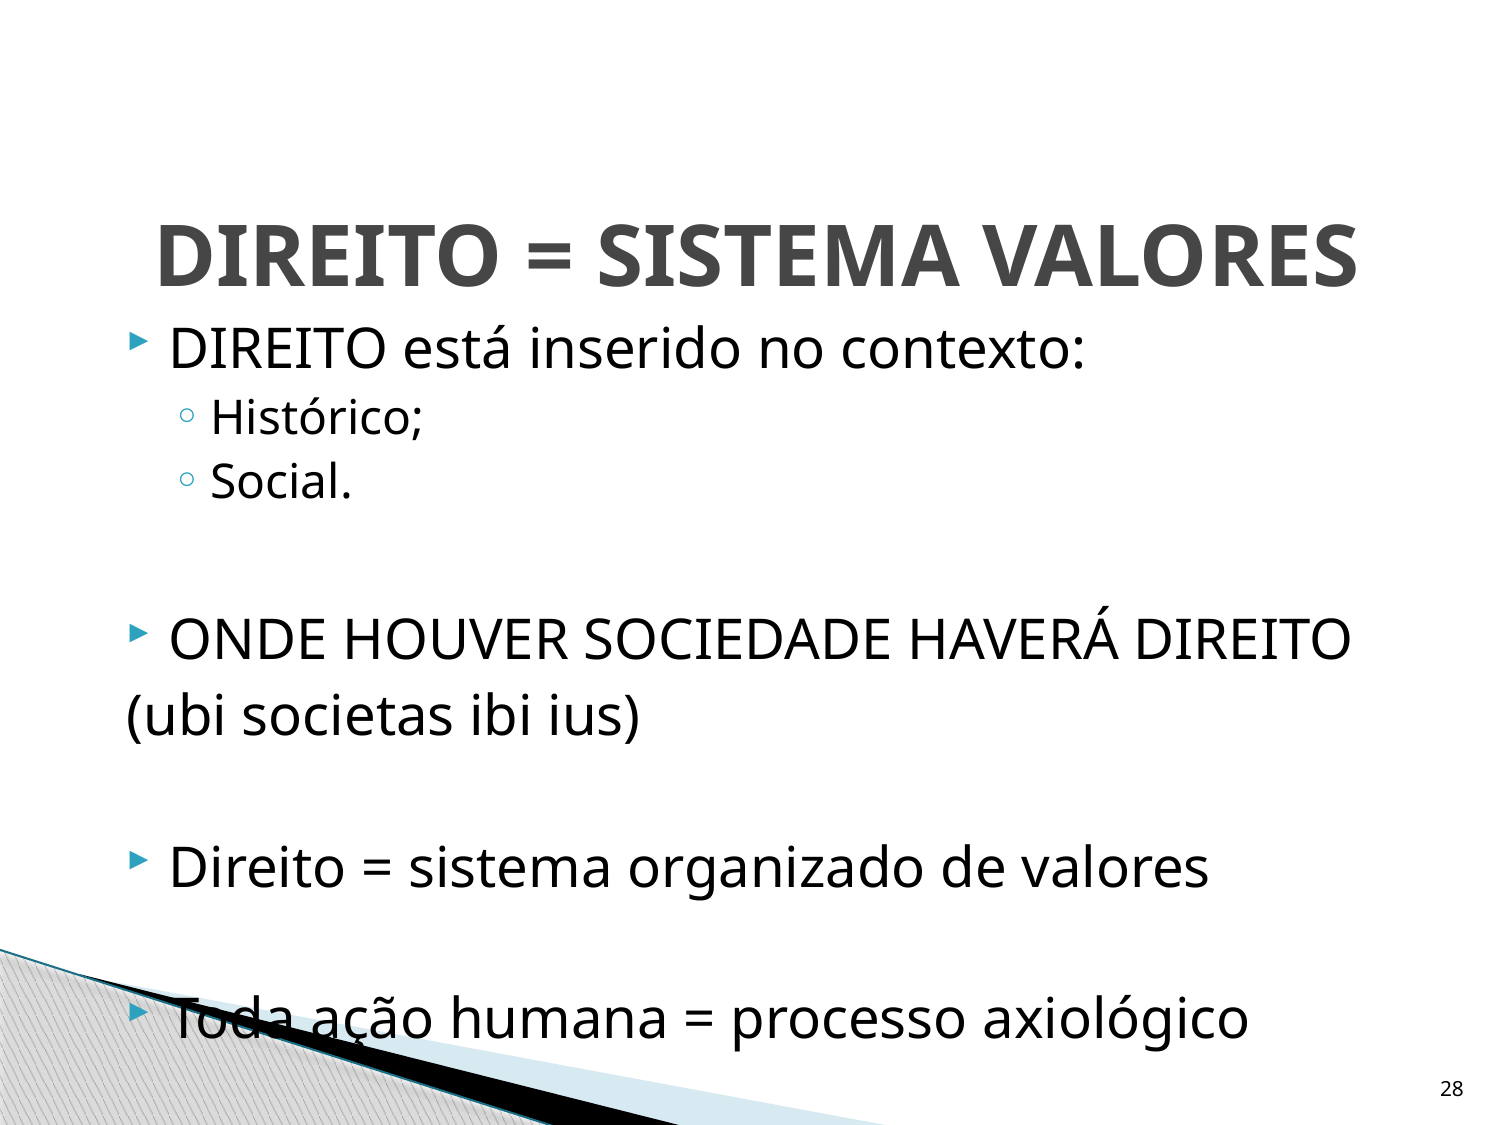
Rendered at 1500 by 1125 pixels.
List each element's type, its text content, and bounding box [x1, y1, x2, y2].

list DIREITO está inserido no contexto: Histórico; Social. ONDE HOUVER SOCIEDADE HAVERÁ DIREITO (ubi societas ibi ius) Direito = sistema organizado de valores Toda ação humana = processo axiológico [93, 304, 1465, 1079]
title DIREITO = SISTEMA VALORES [82, 187, 1432, 317]
slide_number 28 [1418, 1051, 1479, 1112]
